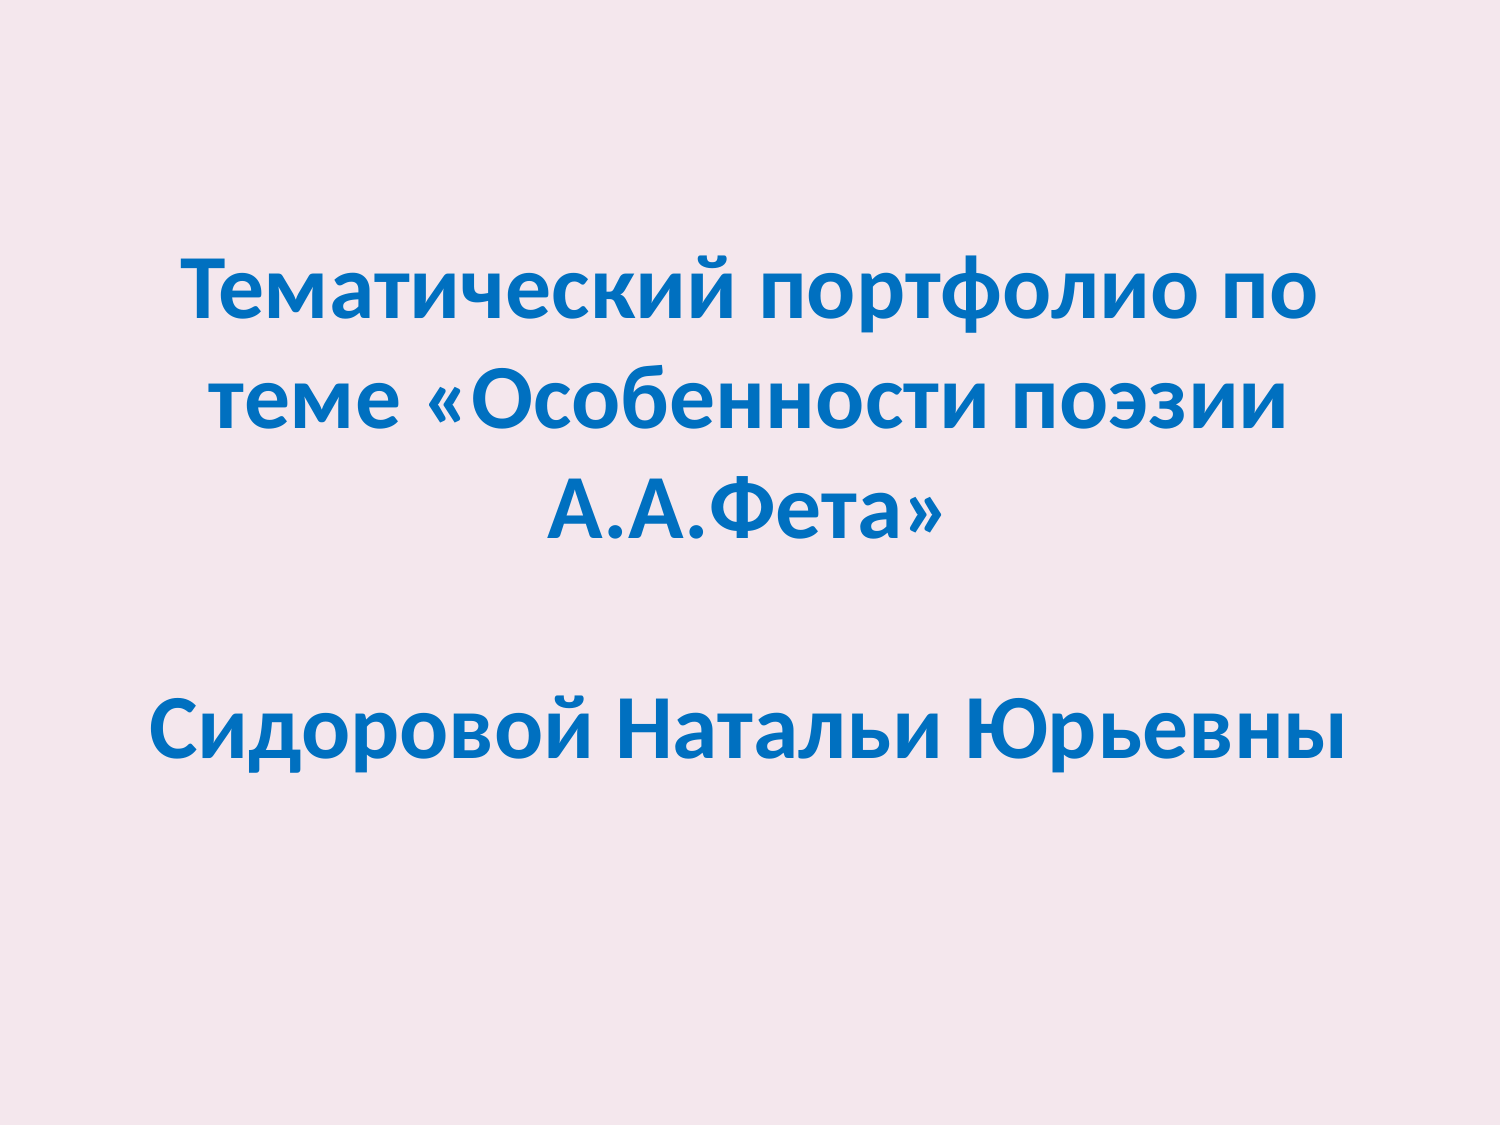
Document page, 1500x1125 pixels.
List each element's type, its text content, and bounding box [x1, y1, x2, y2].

title Тематический портфолио по теме «Особенности поэзии А.А.Фета» Сидоровой Натальи Юрьевны [112, 125, 1388, 988]
